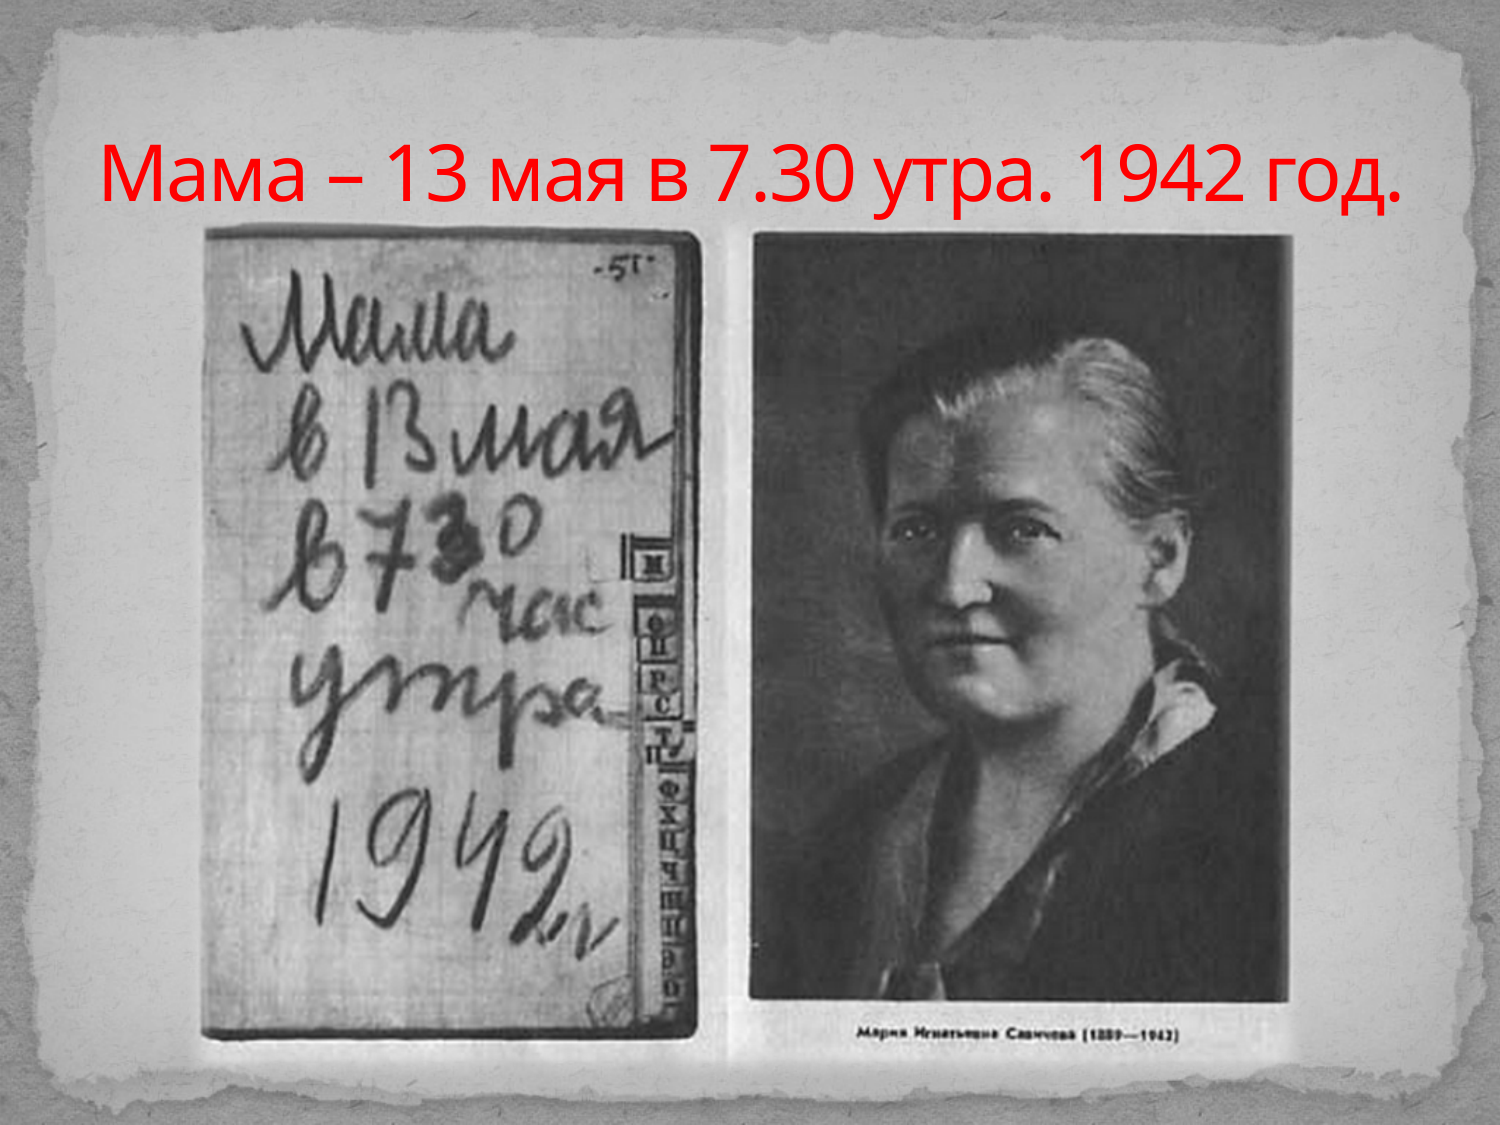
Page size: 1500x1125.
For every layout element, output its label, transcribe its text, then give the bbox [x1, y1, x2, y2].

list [184, 209, 1306, 1082]
title Мама – 13 мая в 7.30 утра. 1942 год. [74, 24, 1425, 225]
